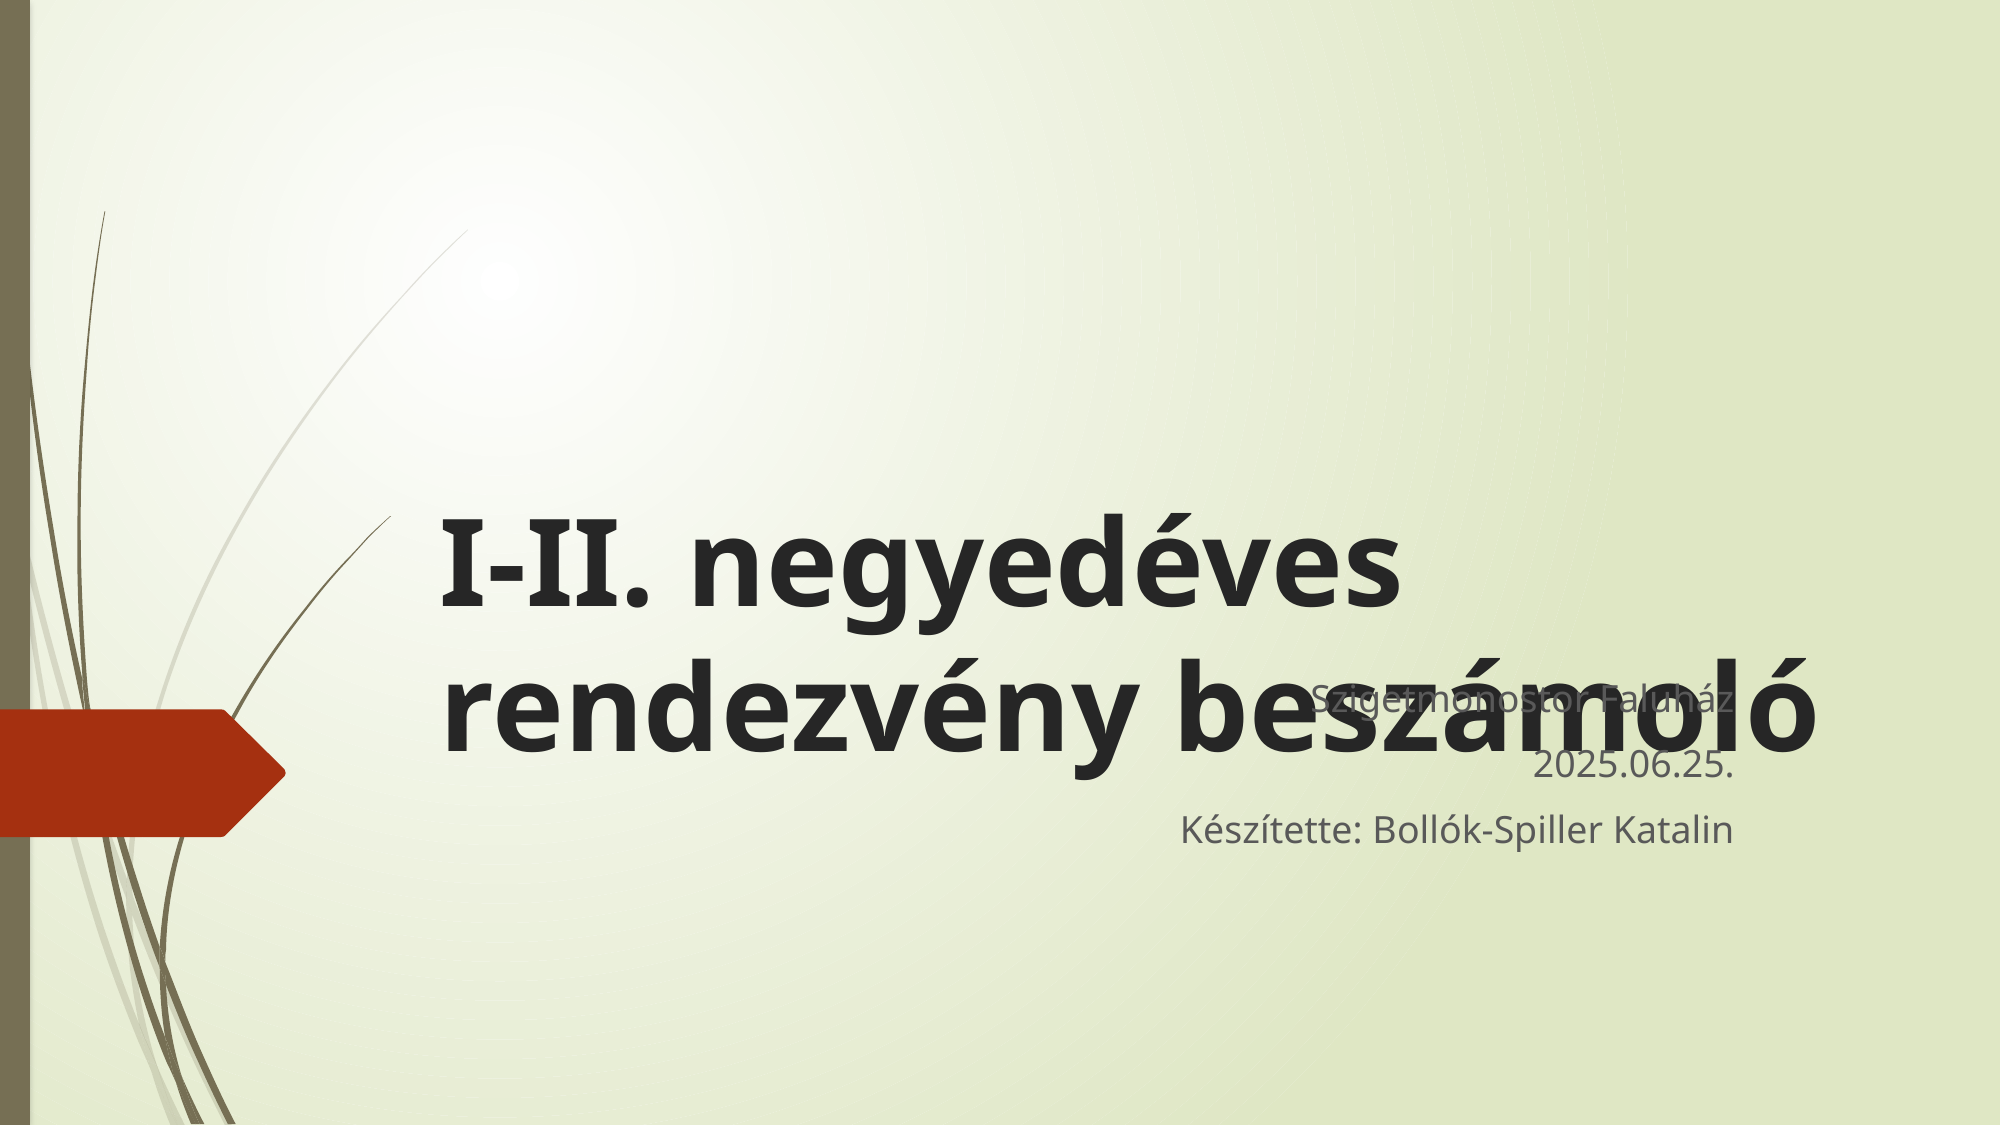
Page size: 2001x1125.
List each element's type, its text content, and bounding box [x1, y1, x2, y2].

title I-II. negyedéves rendezvény beszámoló [424, 412, 1888, 784]
subtitle Szigetmonostor Faluház 2025.06.25. Készítette: Bollók-Spiller Katalin [249, 667, 1750, 863]
